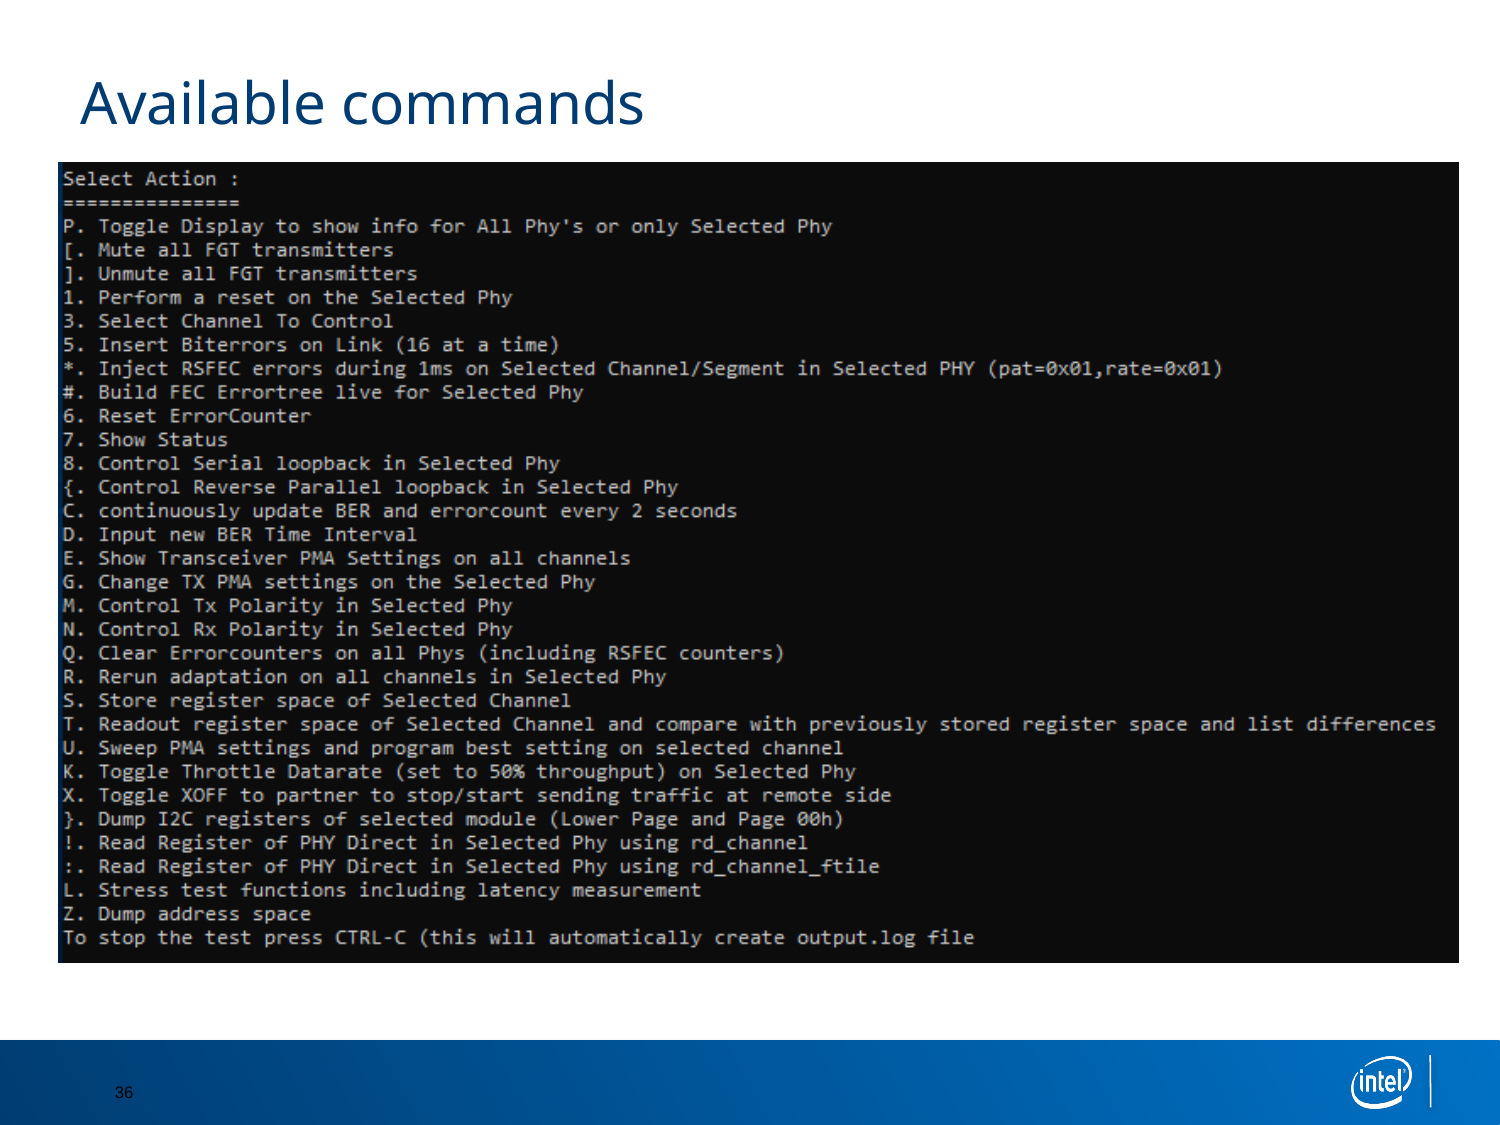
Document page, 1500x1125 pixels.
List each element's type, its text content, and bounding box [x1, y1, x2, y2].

slide_number 36 [19, 1069, 134, 1116]
picture [57, 162, 1459, 963]
title Available commands [80, 65, 1442, 160]
picture [1351, 1056, 1412, 1109]
